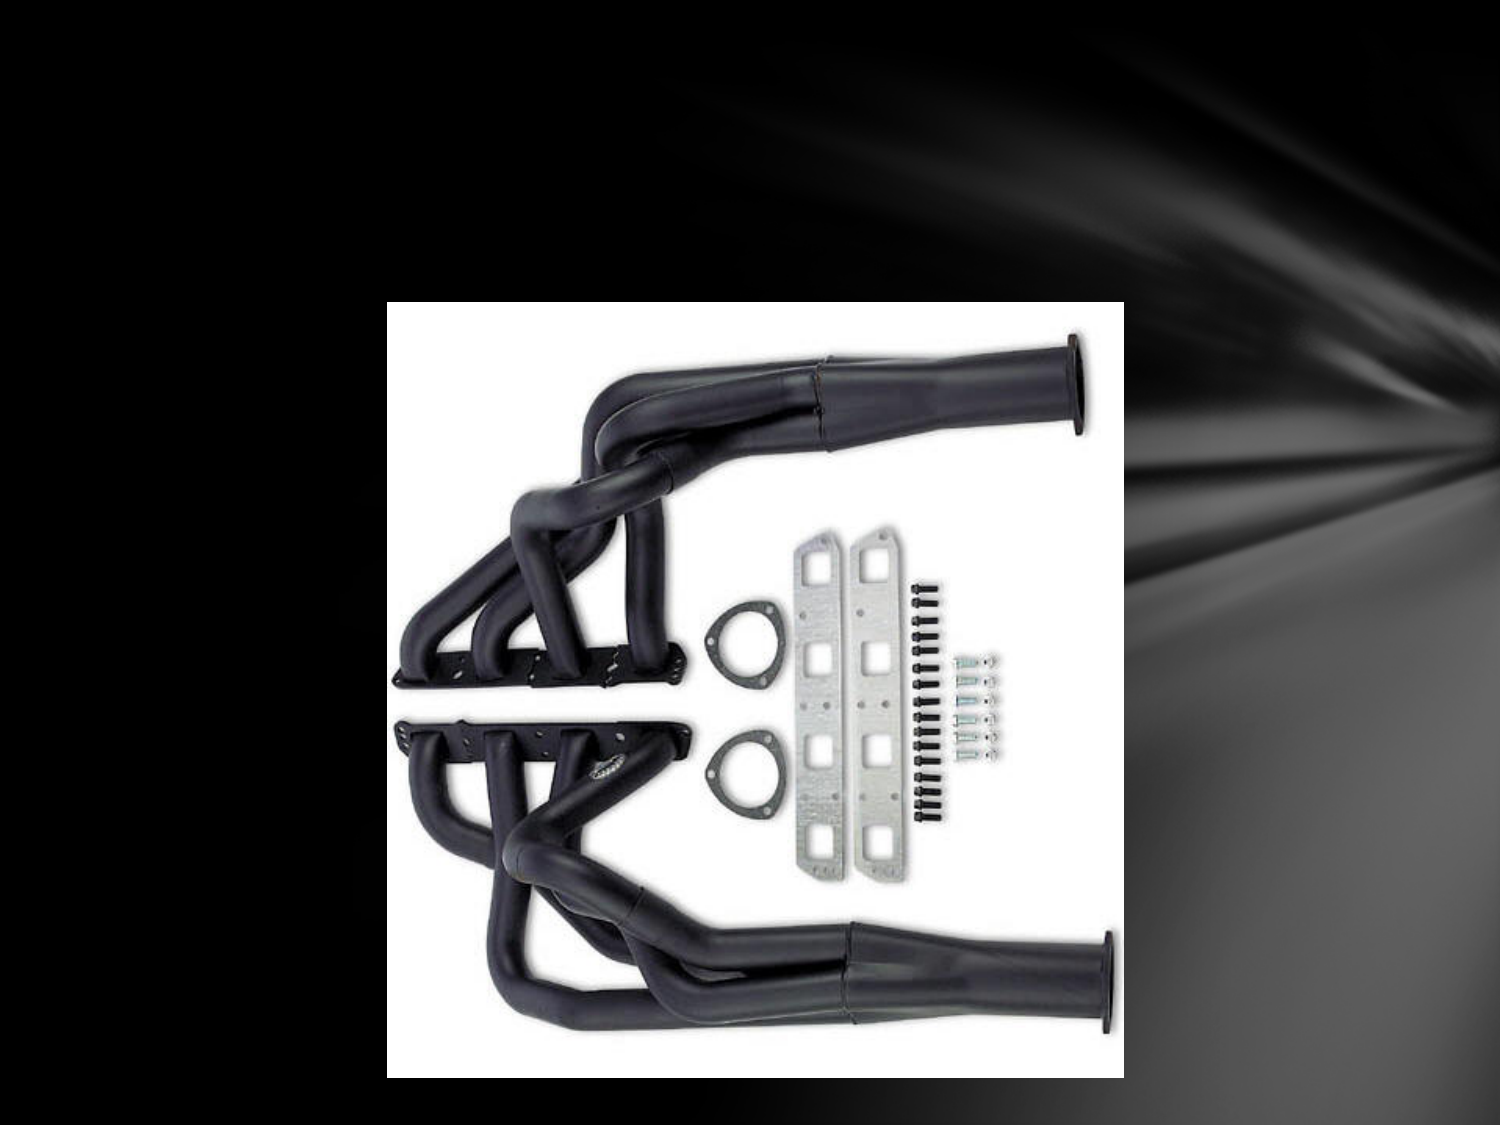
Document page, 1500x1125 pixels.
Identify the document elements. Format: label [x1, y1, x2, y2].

picture [386, 302, 1124, 1078]
